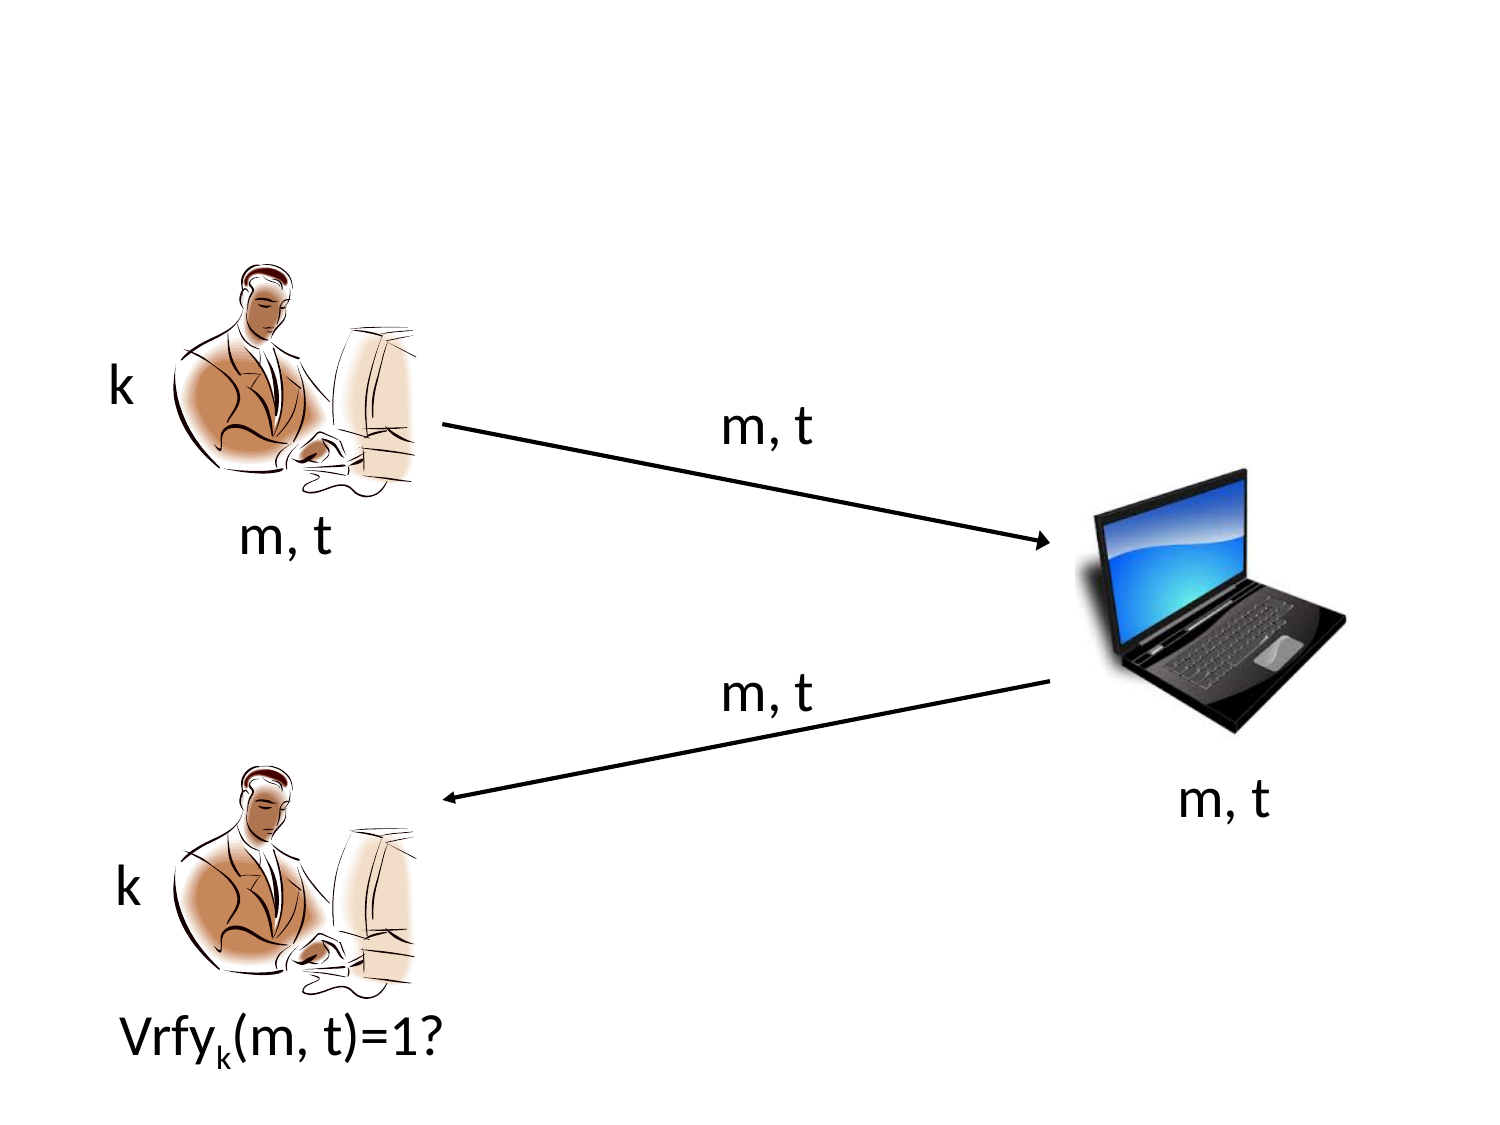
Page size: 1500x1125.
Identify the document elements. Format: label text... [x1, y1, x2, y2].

text_box m, t [705, 645, 850, 731]
text_box [442, 731, 796, 804]
text_box [442, 423, 1051, 551]
picture [1075, 464, 1351, 740]
text_box m, t [705, 379, 878, 464]
text_box k [93, 338, 150, 424]
picture [165, 262, 417, 501]
text_box m, t [1162, 751, 1313, 837]
picture [165, 763, 417, 1002]
text_box m, t [224, 510, 348, 574]
text_box k [100, 839, 157, 925]
text_box Vrfyk(m, t)=1? [105, 989, 461, 1084]
